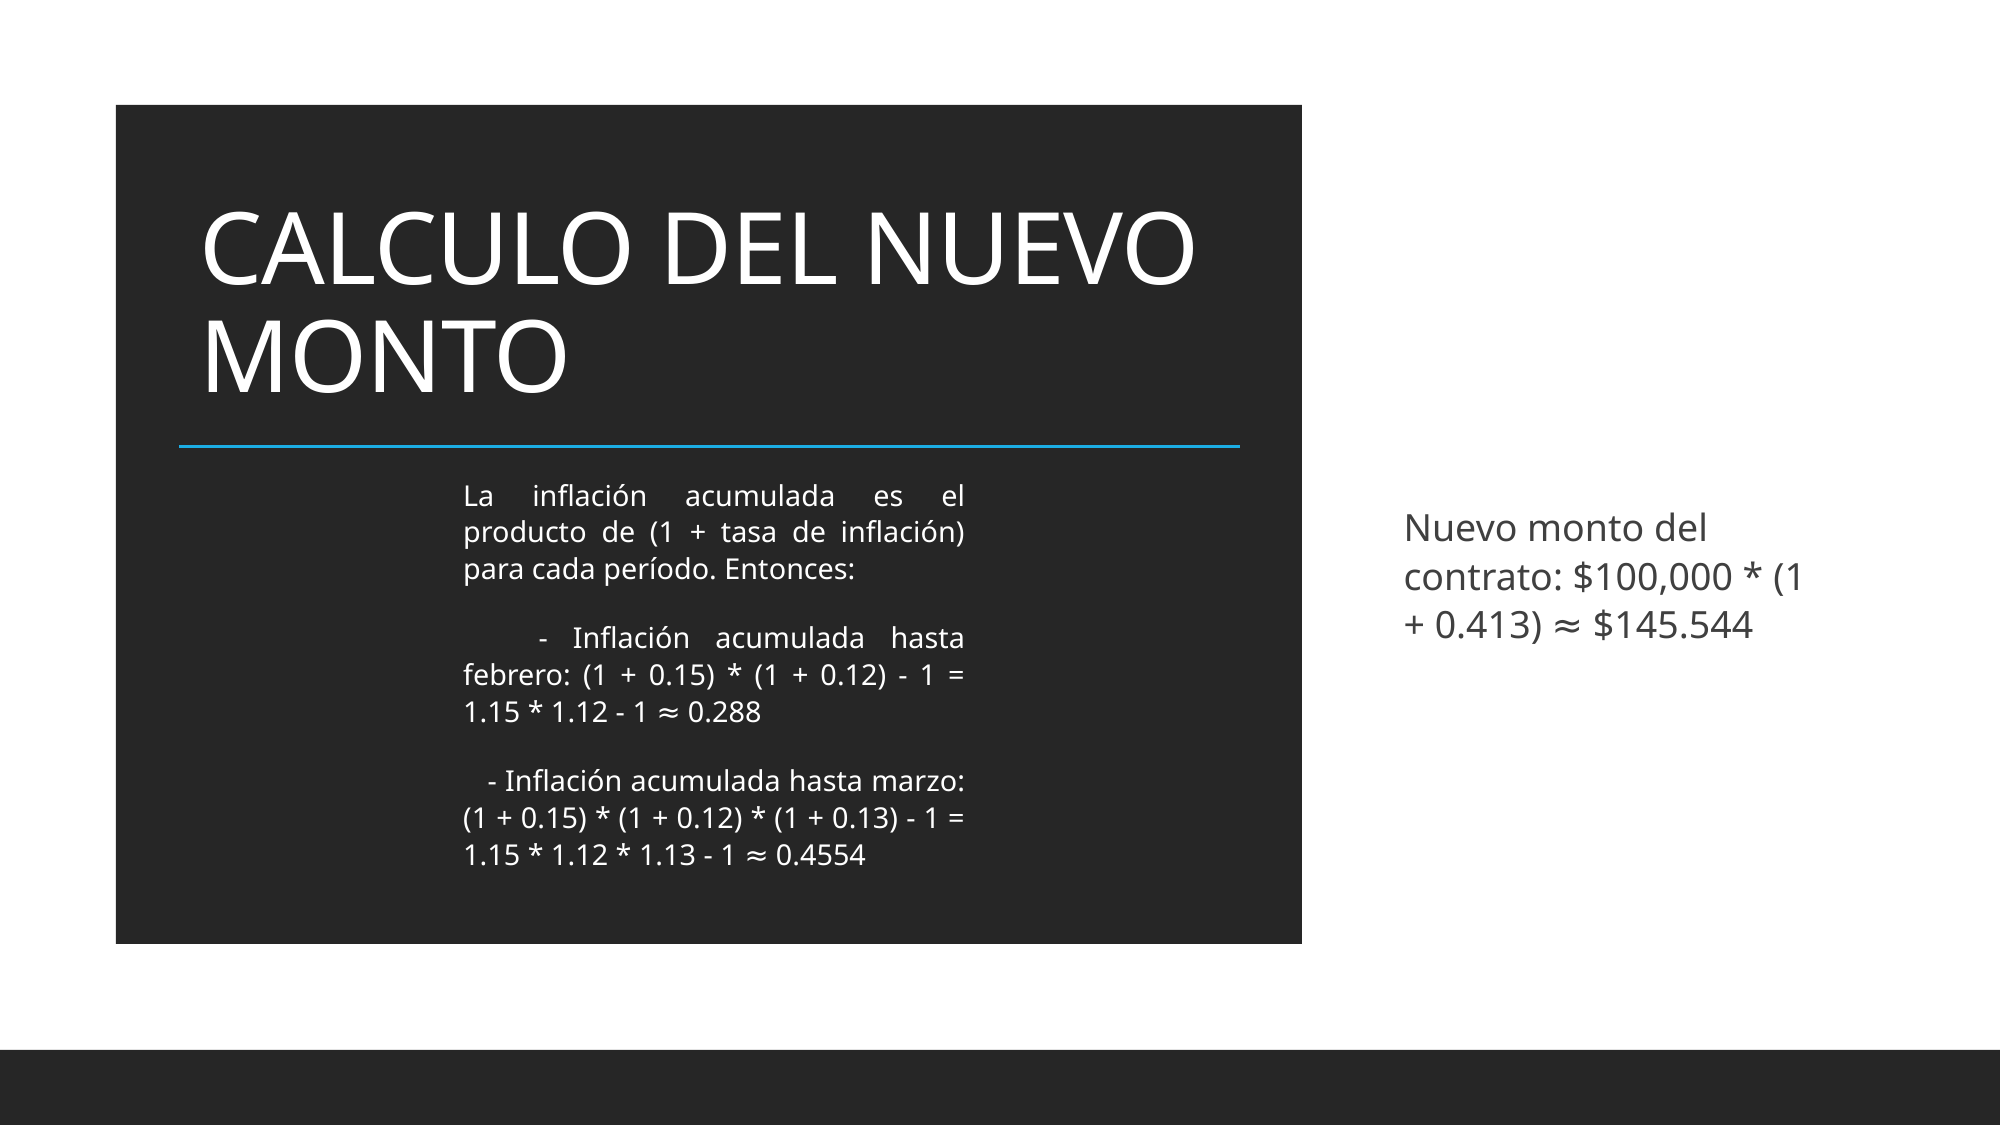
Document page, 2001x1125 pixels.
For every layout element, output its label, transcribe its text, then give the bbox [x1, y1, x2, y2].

title CALCULO DEL NUEVO MONTO [169, 137, 1244, 422]
list La inflación acumulada es el producto de (1 + tasa de inflación) para cada período. Entonces: - Inflación acumulada hasta febrero: (1 + 0.15) * (1 + 0.12) - 1 = 1.15 * 1.12 - 1 ≈ 0.288 - Inflación acumulada hasta marzo: (1 + 0.15) * (1 + 0.12) * (1 + 0.13) - 1 = 1.15 * 1.12 * 1.13 - 1 ≈ 0.4554 [448, 467, 966, 887]
list Nuevo monto del contrato: $100,000 * (1 + 0.413) ≈ $145.544 [1403, 137, 1831, 944]
